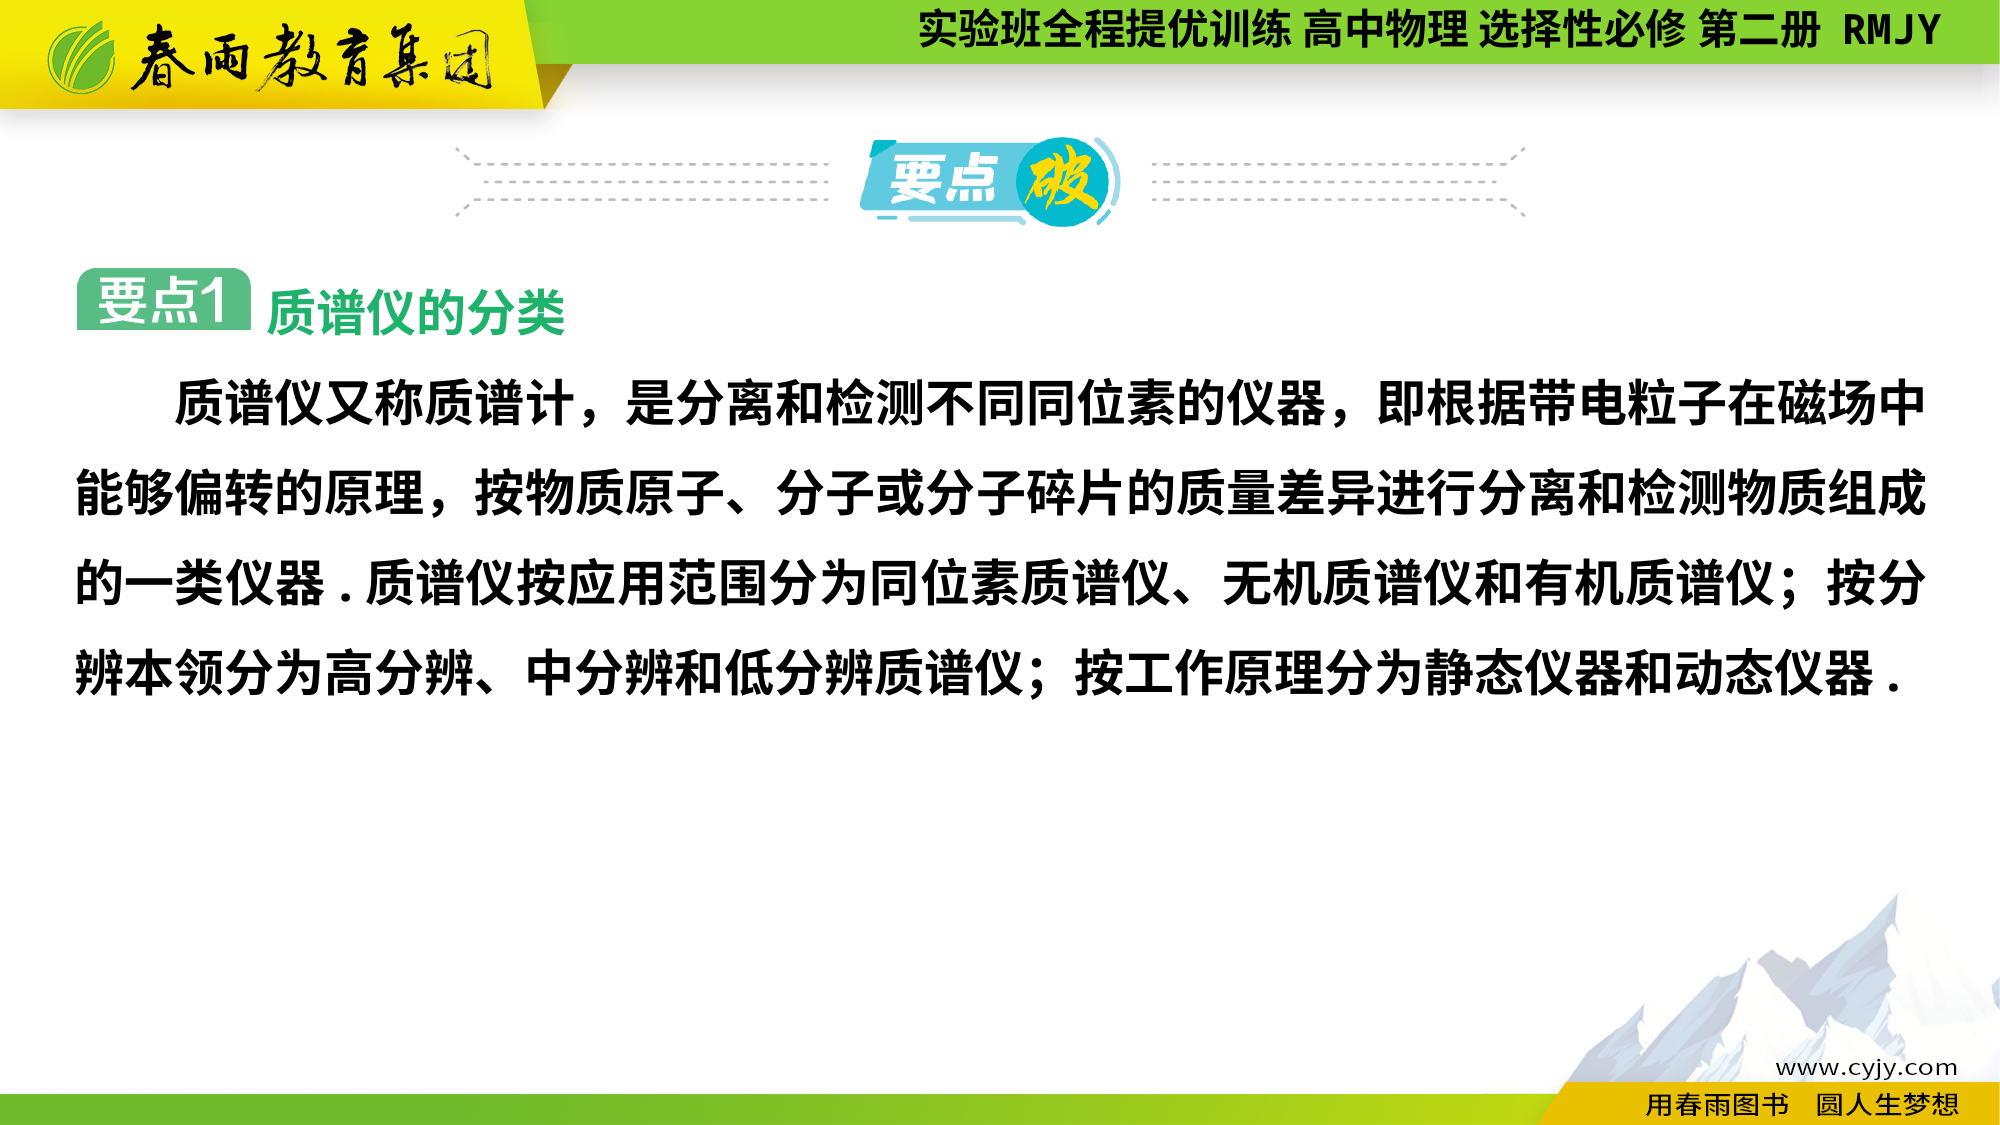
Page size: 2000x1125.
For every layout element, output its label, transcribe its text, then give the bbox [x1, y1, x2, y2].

picture [0, 0, 2000, 1125]
list 质谱仪的分类 质谱仪又称质谱计，是分离和检测不同同位素的仪器，即根据带电粒子在磁场中能够偏转的原理，按物质原子、分子或分子碎片的质量差异进行分离和检测物质组成的一类仪器.质谱仪按应用范围分为同位素质谱仪、无机质谱仪和有机质谱仪；按分辨本领分为高分辨、中分辨和低分辨质谱仪；按工作原理分为静态仪器和动态仪器. [59, 243, 1944, 804]
